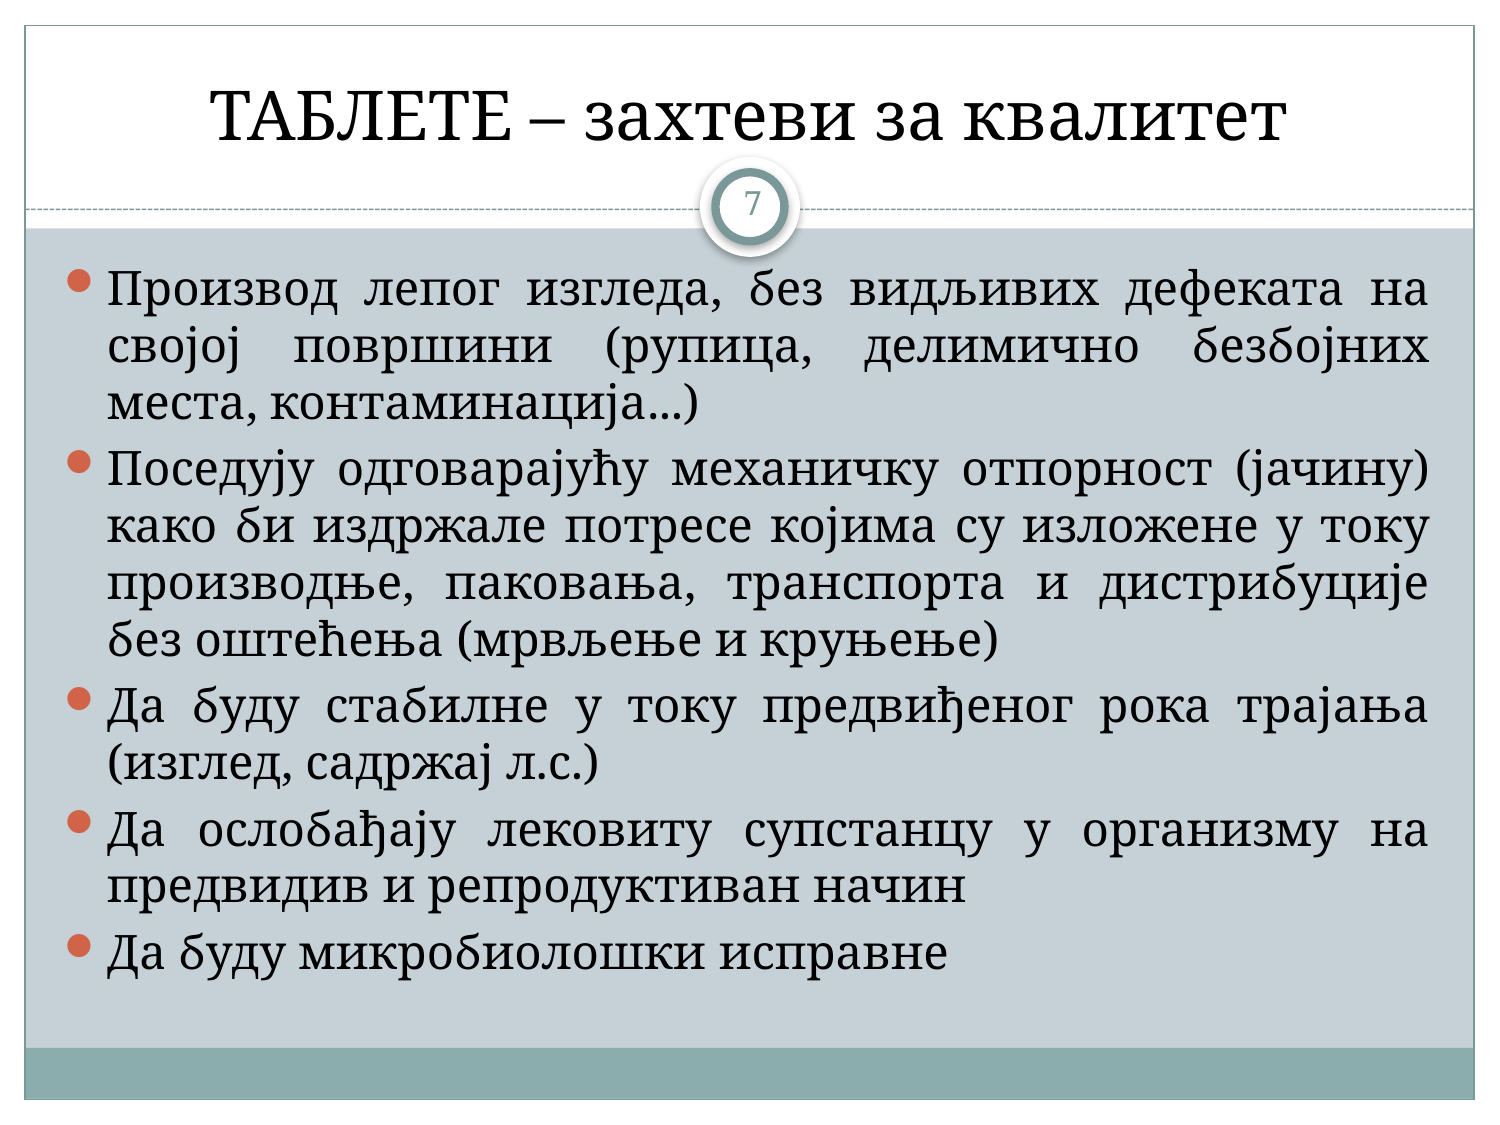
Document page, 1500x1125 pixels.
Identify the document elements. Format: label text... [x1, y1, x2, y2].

list Производ лепог изгледа, без видљивих дефеката на својој површини (рупица, делимично безбојних места, контаминација...) Поседују одговарајућу механичку отпорност (јачину) како би издржале потресе којима су изложене у току производње, паковања, транспорта и дистрибуције без оштећења (мрвљење и круњење) Да буду стабилне у току предвиђеног рока трајања (изглед, садржај л.с.) Да ослобађају лековиту супстанцу у организму на предвидив и репродуктиван начин Да буду микробиолошки исправне [49, 250, 1445, 1001]
slide_number 7 [715, 168, 791, 241]
title ТАБЛЕТЕ – захтеви за квалитет [49, 37, 1450, 162]
